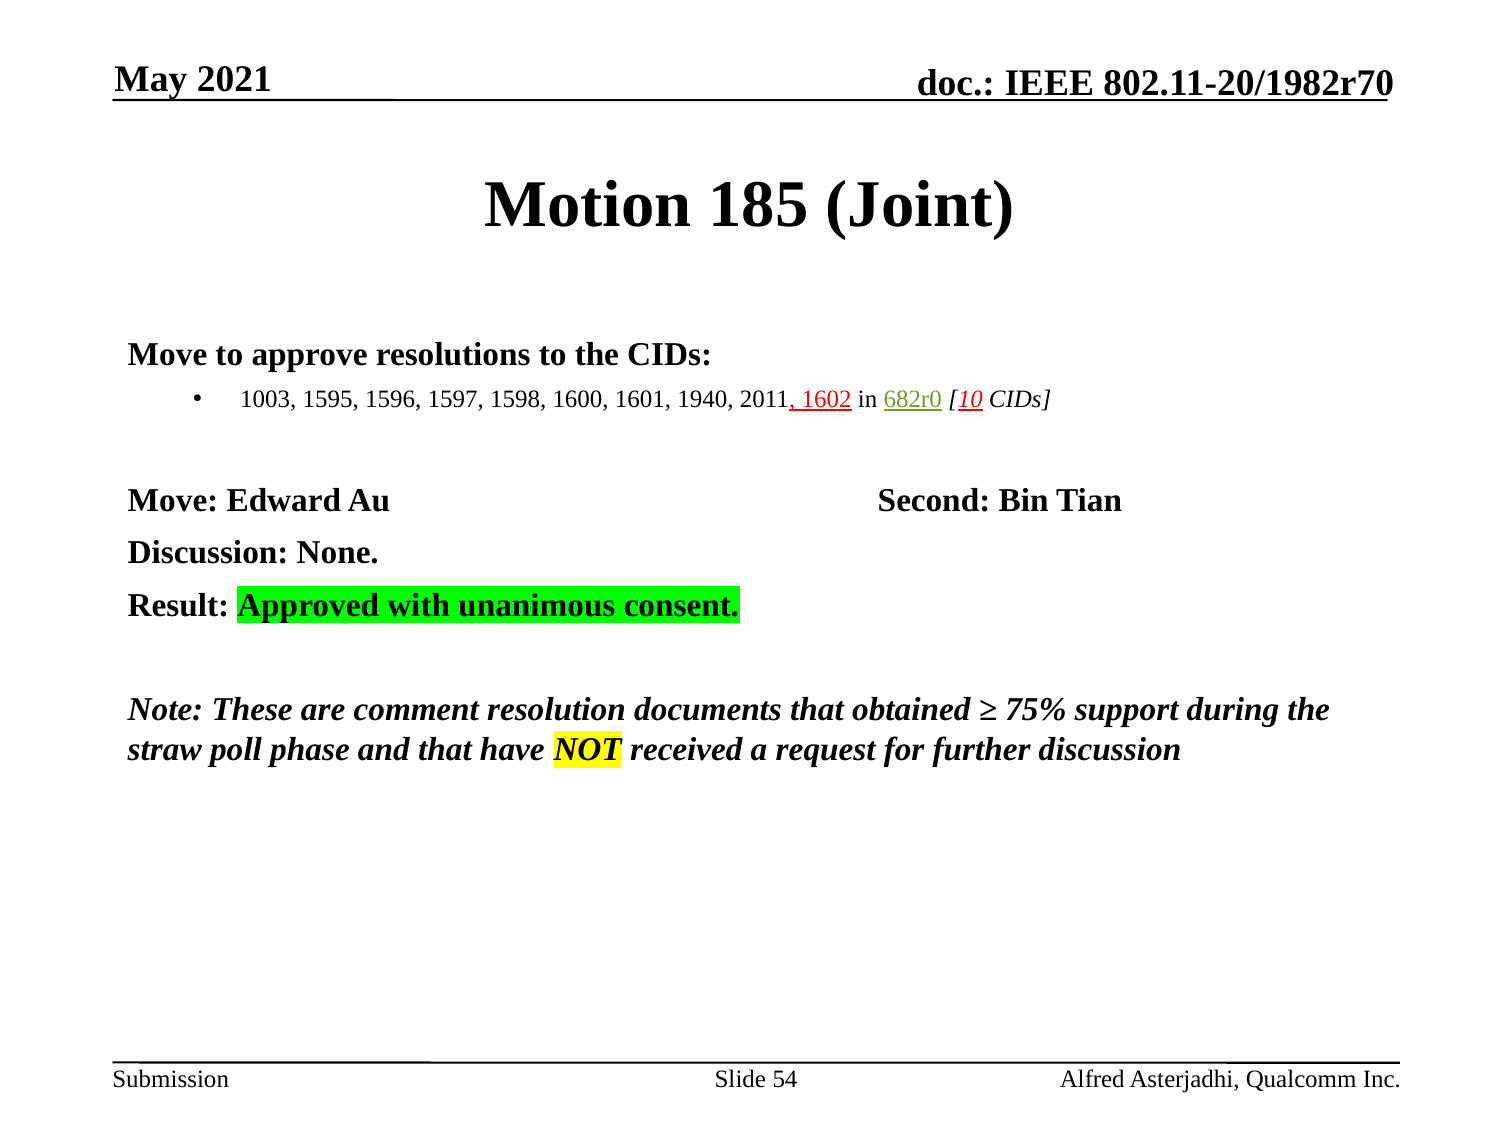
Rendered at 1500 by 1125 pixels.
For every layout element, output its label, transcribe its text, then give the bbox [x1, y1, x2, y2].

title Motion 185 (Joint) [112, 112, 1388, 288]
slide_number Slide 54 [712, 1061, 800, 1123]
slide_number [114, 54, 423, 100]
list Move to approve resolutions to the CIDs: 1003, 1595, 1596, 1597, 1598, 1600, 1601, 1940, 2011, 1602 in 682r0 [10 CIDs] Move: Edward Au Second: Bin Tian Discussion: None. Result: Approved with unanimous consent. Note: These are comment resolution documents that obtained ≥ 75% support during the straw poll phase and that have NOT received a request for further discussion [112, 324, 1388, 1000]
footer Alfred Asterjadhi, Qualcomm Inc. [878, 1061, 1402, 1093]
